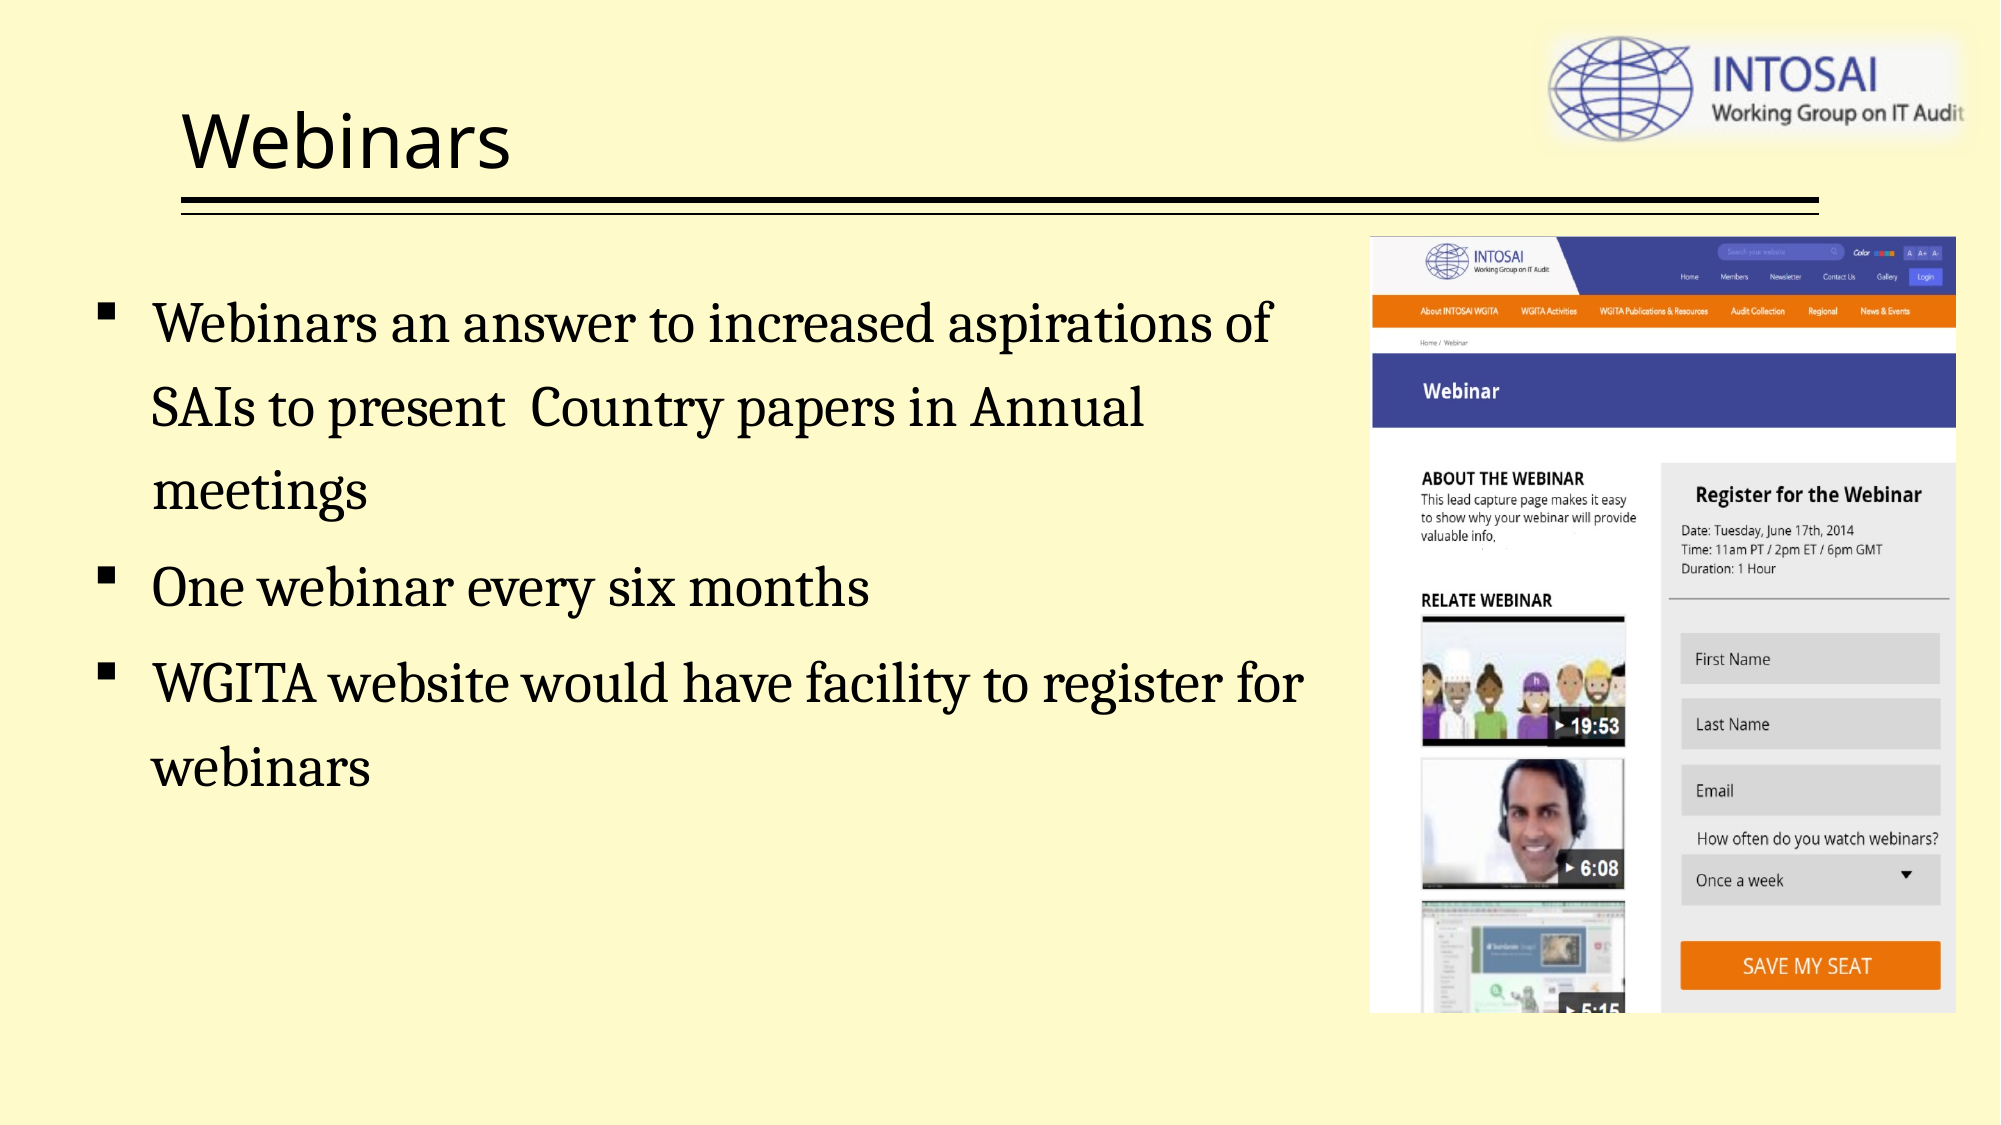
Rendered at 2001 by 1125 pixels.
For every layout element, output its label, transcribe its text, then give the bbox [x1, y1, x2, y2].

picture [1819, 50, 1947, 126]
picture [1370, 236, 1956, 1013]
title Webinars [181, 12, 1819, 193]
list Webinars an answer to increased aspirations of SAIs to present Country papers in Annual meetings One webinar every six months WGITA website would have facility to register for webinars [93, 262, 1331, 1013]
